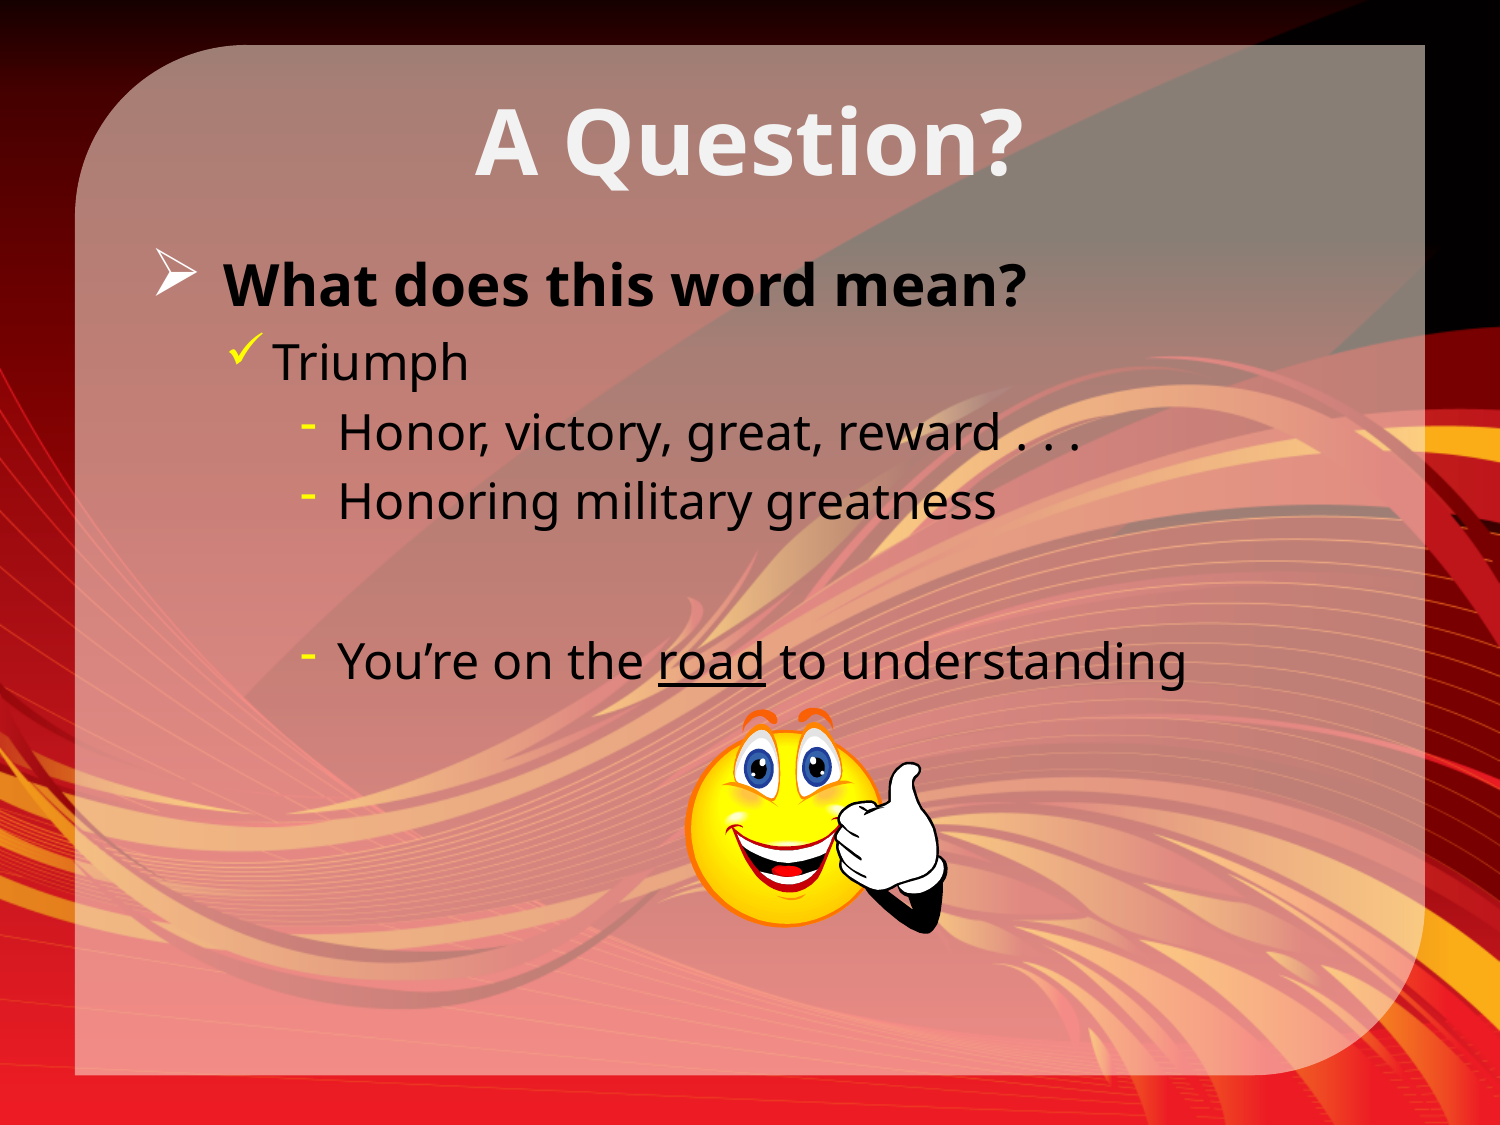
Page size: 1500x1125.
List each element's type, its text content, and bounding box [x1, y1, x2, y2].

list What does this word mean? Triumph Honor, victory, great, reward . . . Honoring military greatness You’re on the road to understanding [135, 232, 1380, 1005]
picture [0, 0, 1500, 1125]
title A Question? [75, 45, 1425, 233]
